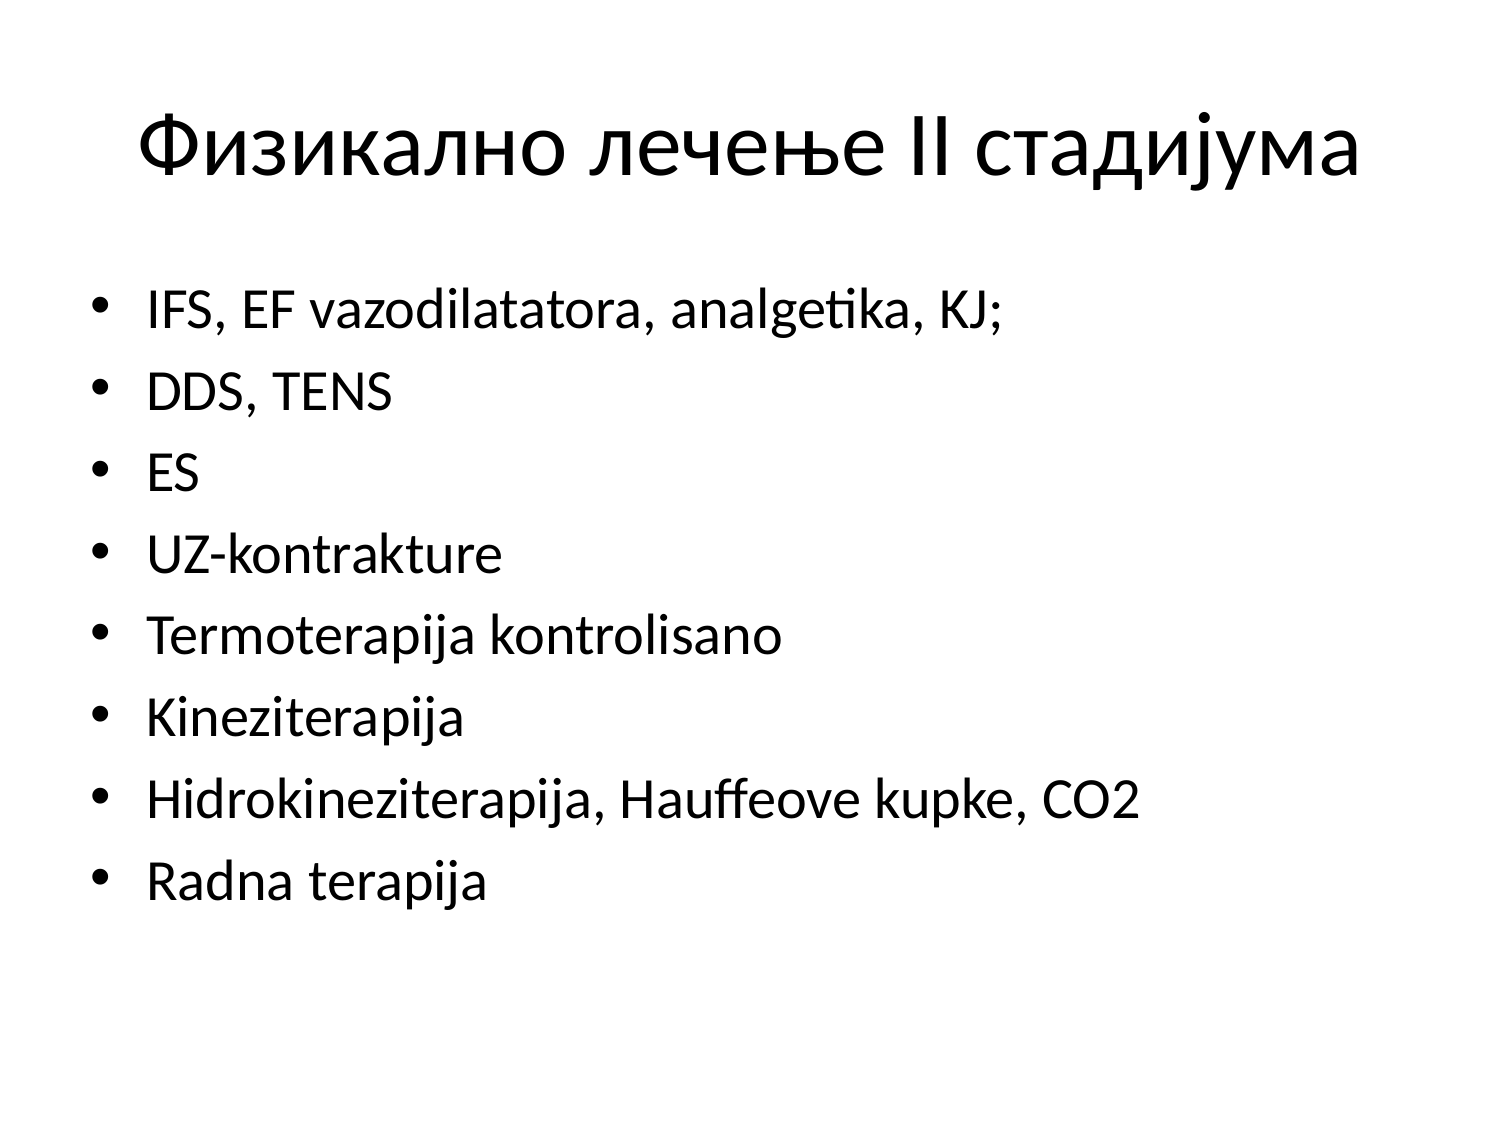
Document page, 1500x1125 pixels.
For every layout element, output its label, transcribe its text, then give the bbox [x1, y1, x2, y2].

title Физикално лечење II стадијума [75, 45, 1425, 233]
list IFS, EF vazodilatatora, analgetika, KJ; DDS, TENS ES UZ-kontrakture Termoterapija kontrolisano Kineziterapija Hidrokineziterapija, Hauffeove kupke, CO2 Radna terapija [75, 262, 1425, 1005]
